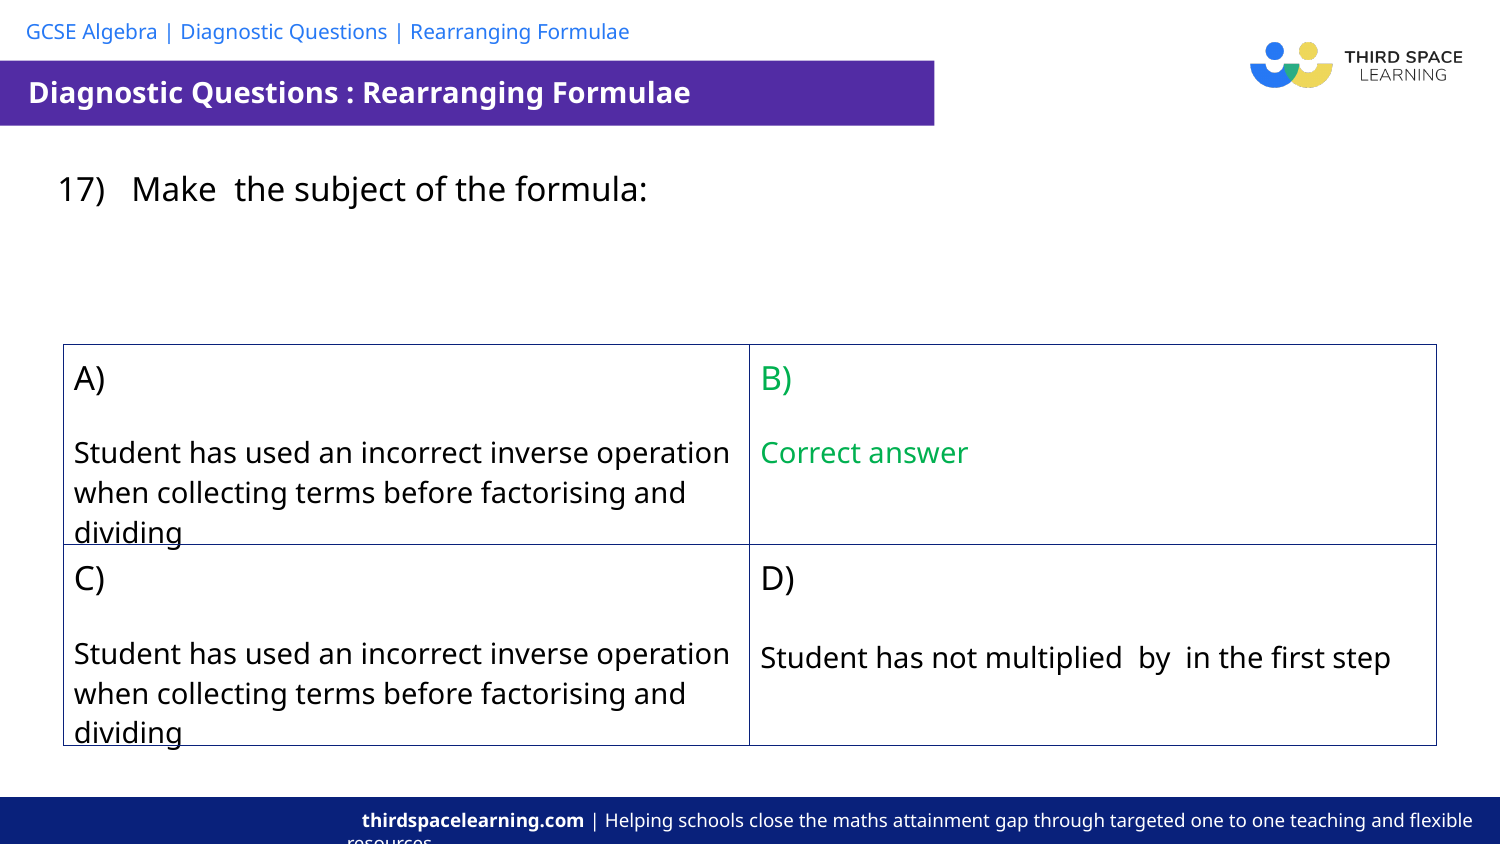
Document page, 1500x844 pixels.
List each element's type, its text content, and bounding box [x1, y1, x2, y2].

picture [1250, 33, 1465, 99]
text_box Diagnostic Questions : Rearranging Formulae [13, 59, 792, 125]
